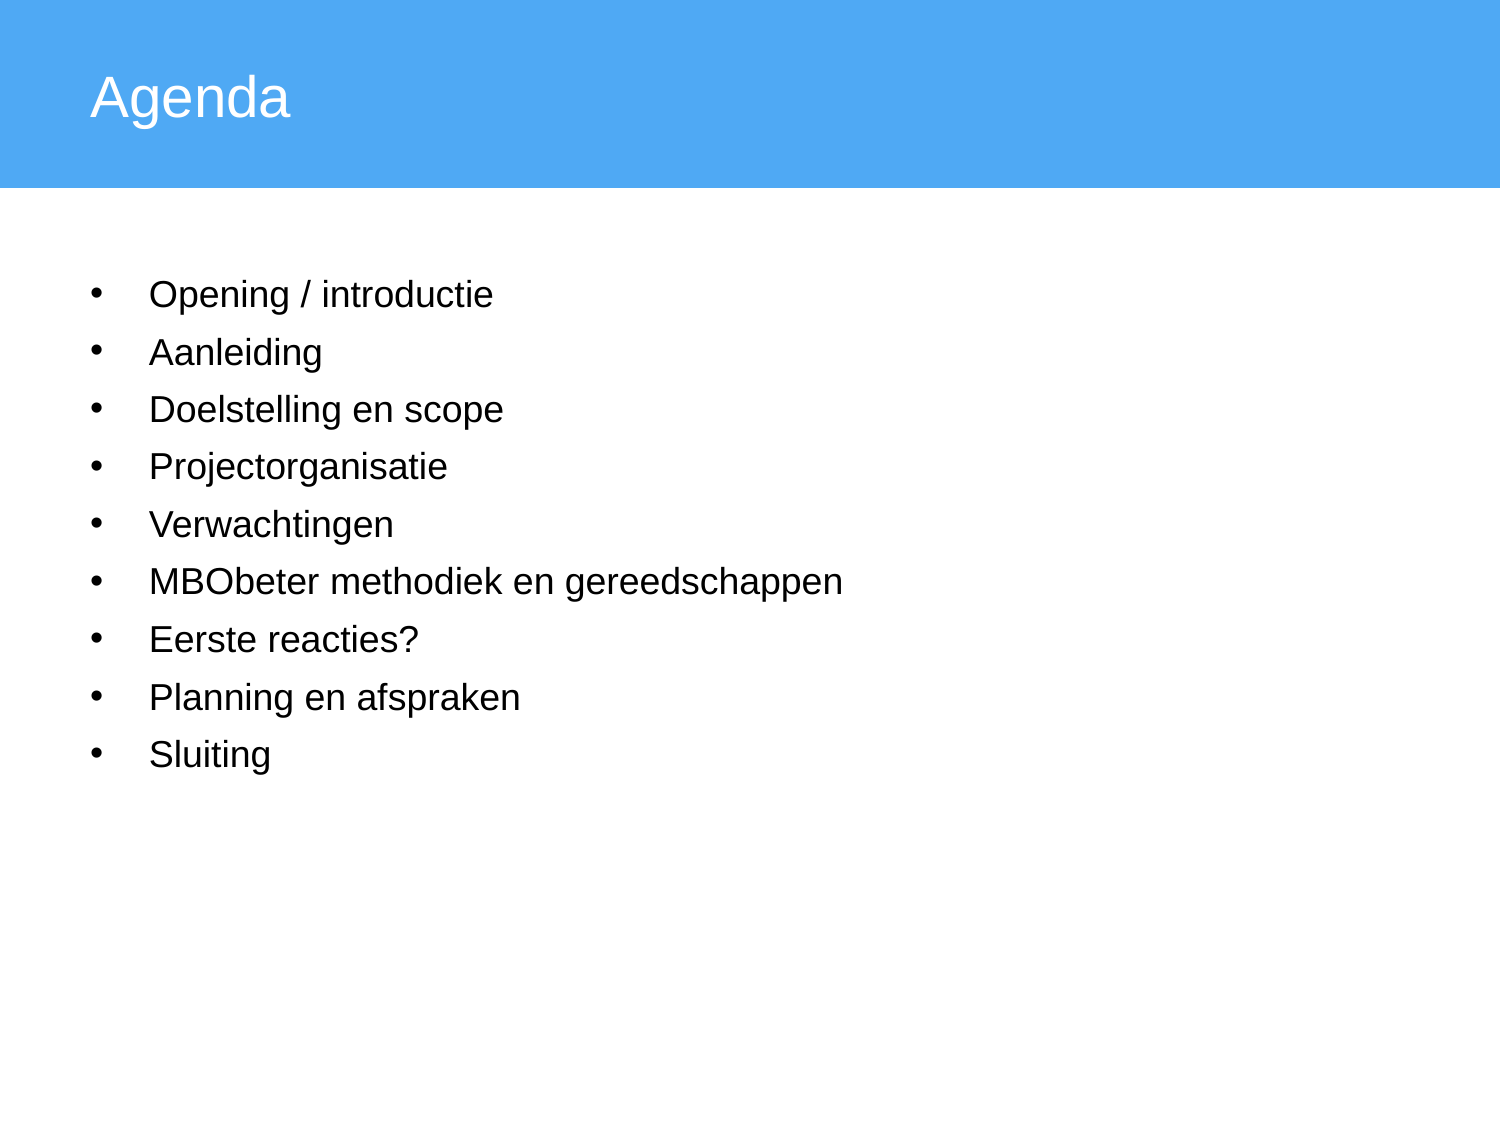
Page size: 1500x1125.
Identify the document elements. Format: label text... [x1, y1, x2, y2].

list Opening / introductie Aanleiding Doelstelling en scope Projectorganisatie Verwachtingen MBObeter methodiek en gereedschappen Eerste reacties? Planning en afspraken Sluiting [75, 262, 1425, 1047]
list Agenda [75, 51, 1436, 138]
